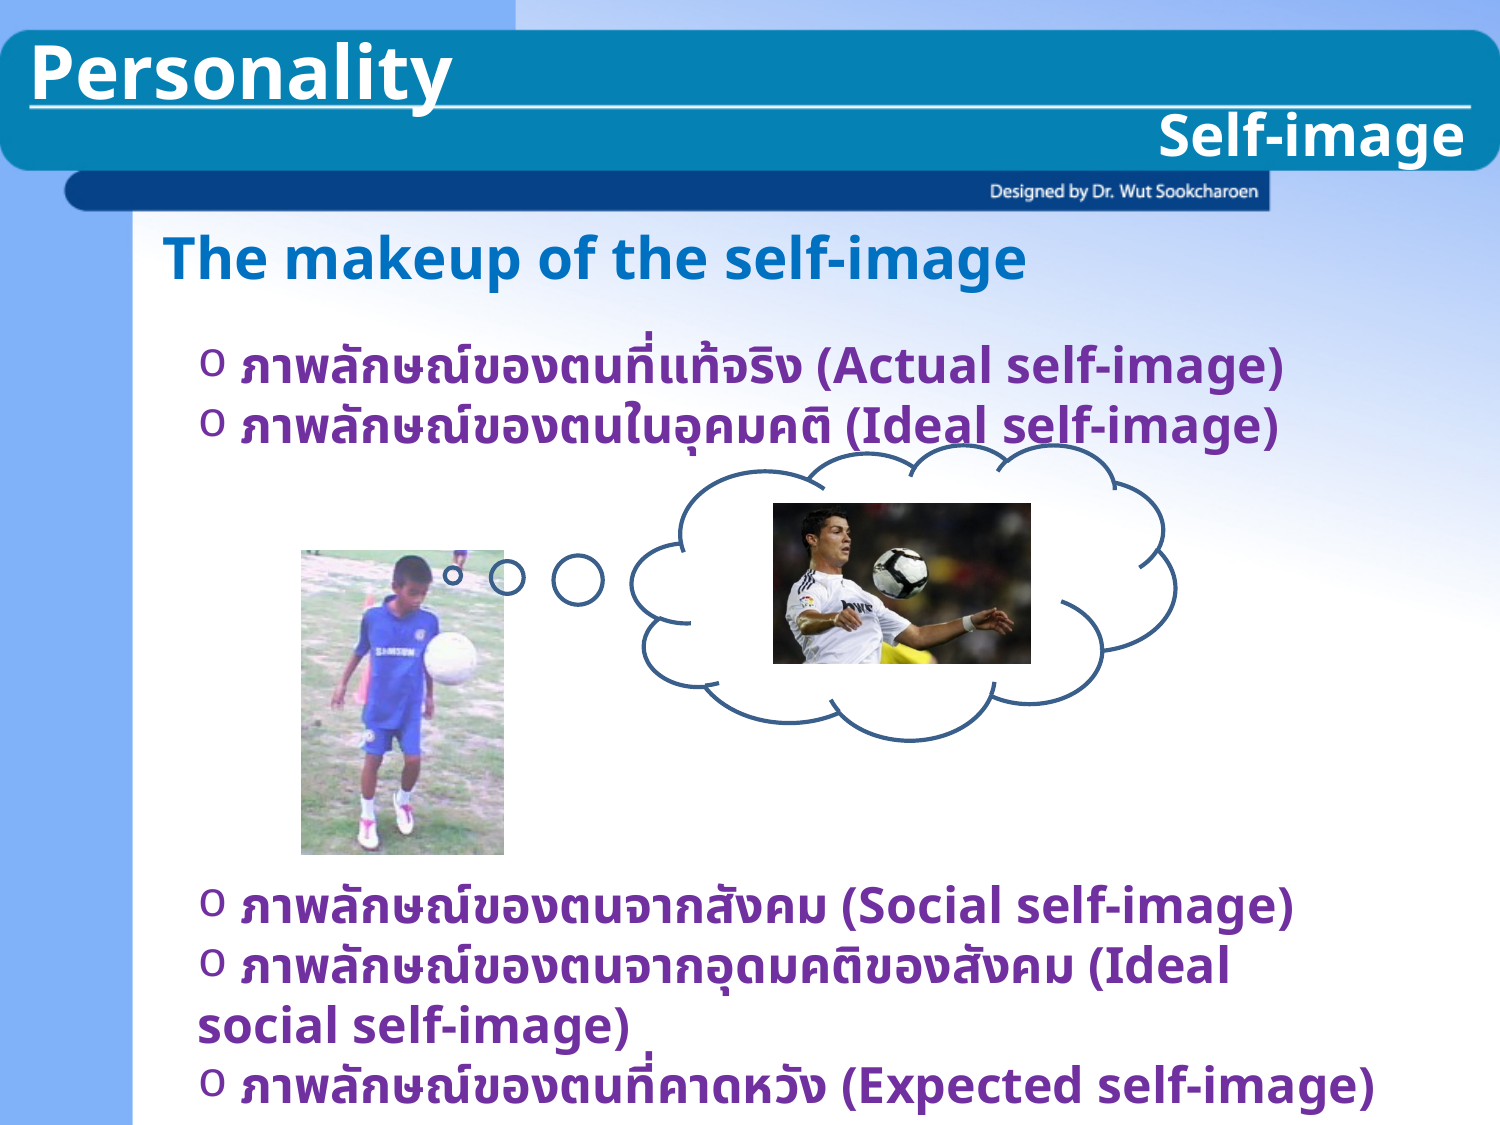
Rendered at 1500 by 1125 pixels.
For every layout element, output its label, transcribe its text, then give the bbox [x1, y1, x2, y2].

picture [0, 0, 1500, 54]
text_box [509, 559, 526, 596]
text_box The makeup of the self-image [147, 231, 1447, 295]
text_box Personality [13, 32, 1475, 107]
text_box [551, 553, 605, 607]
text_box [629, 443, 1178, 743]
picture [0, 146, 1500, 1125]
text_box Self-image [37, 108, 1481, 172]
text_box ภาพลักษณ์ของตนที่แท้จริง (Actual self-image) ภาพลักษณ์ของตนในอุคมคติ (Ideal self-image) ภาพลักษณ์ของตนจากสังคม (Social self-image) ภาพลักษณ์ของตนจากอุดมคติของสังคม (Ideal social self-image) ภาพลักษณ์ของตนที่คาดหวัง (Expected self-image) [182, 326, 1400, 1121]
